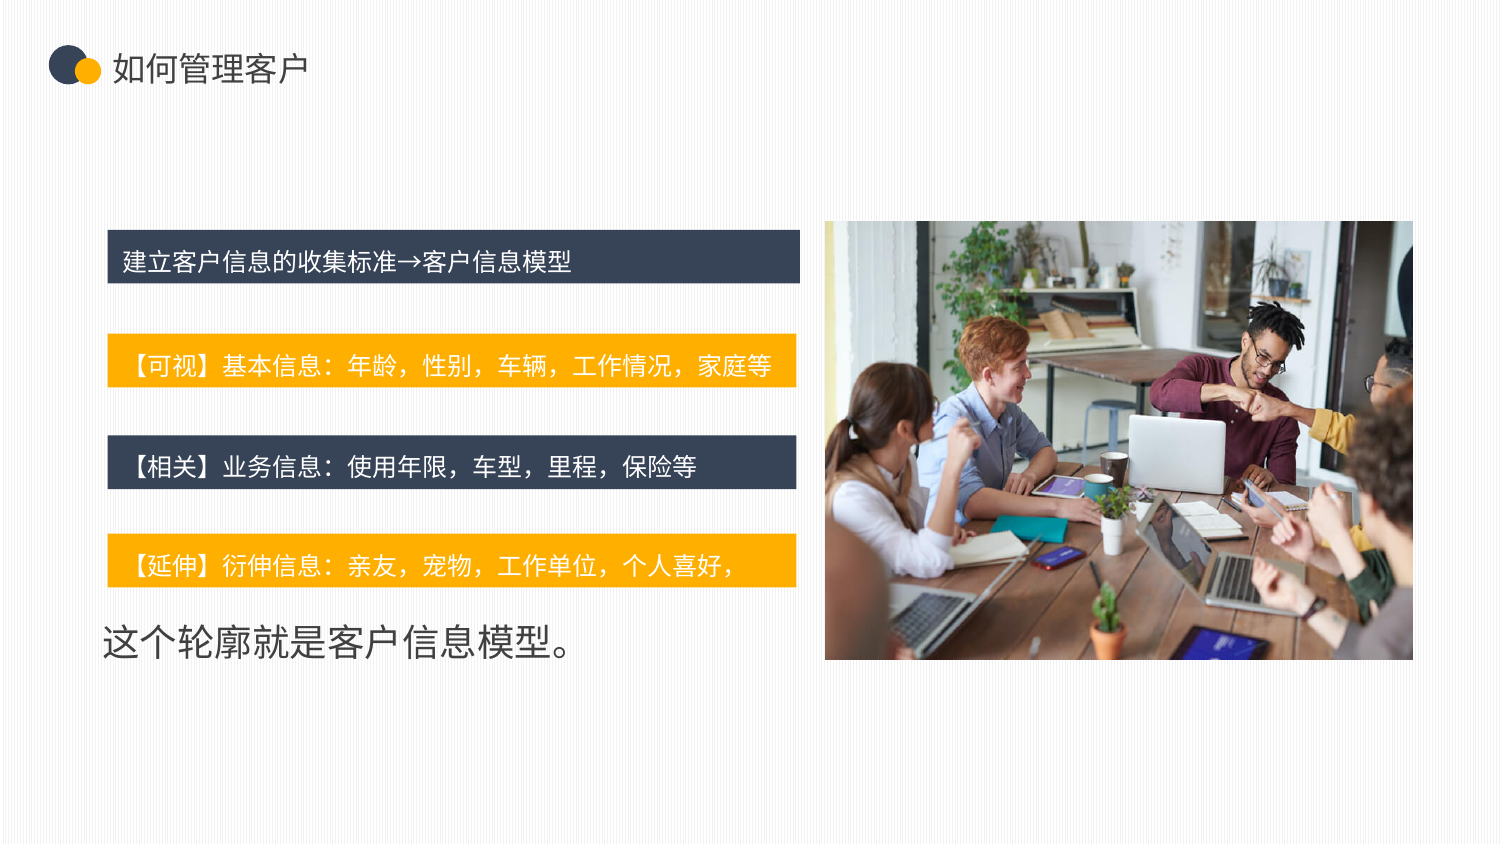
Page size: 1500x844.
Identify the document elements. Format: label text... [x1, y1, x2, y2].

text_box 这个轮廓就是客户信息模型。 [87, 597, 678, 671]
text_box 建立客户信息的收集标准→客户信息模型 [107, 229, 800, 284]
text_box 【可视】基本信息：年龄，性别，车辆，工作情况，家庭等 [107, 333, 797, 388]
picture [824, 221, 1413, 660]
text_box 【延伸】衍伸信息：亲友，宠物，工作单位，个人喜好， [107, 533, 797, 588]
text_box 【相关】业务信息：使用年限，车型，里程，保险等 [107, 435, 797, 490]
